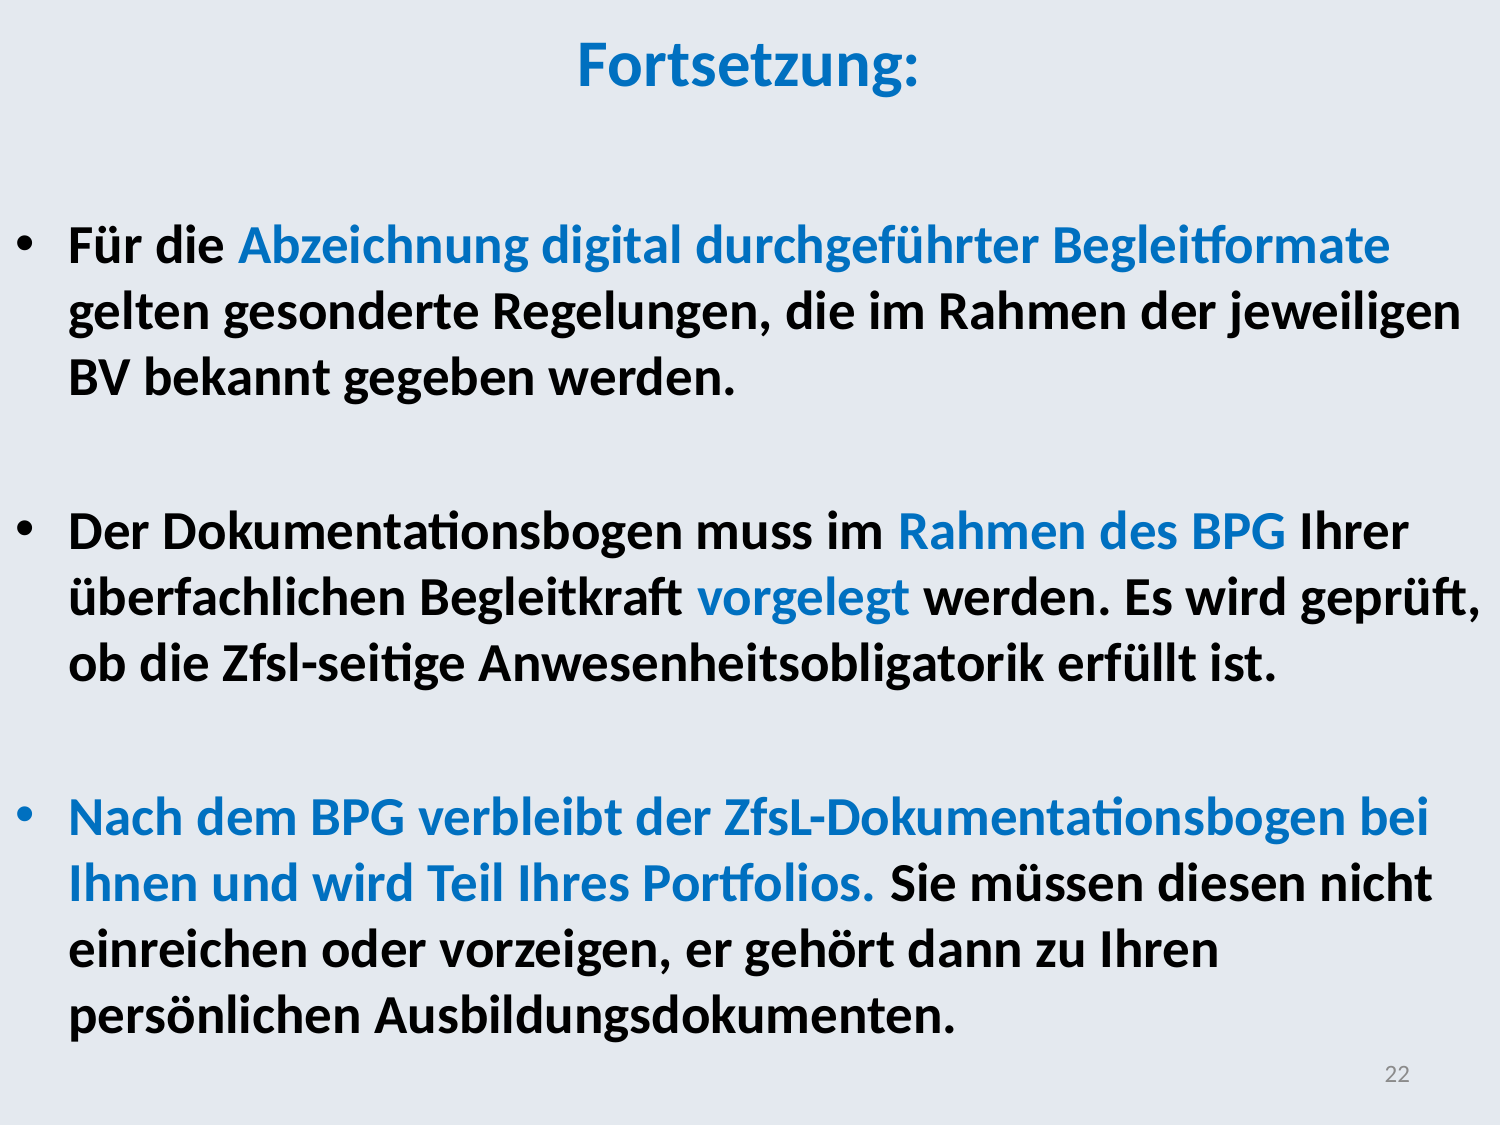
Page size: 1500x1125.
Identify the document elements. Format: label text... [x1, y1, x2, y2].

list Für die Abzeichnung digital durchgeführter Begleitformate gelten gesonderte Regelungen, die im Rahmen der jeweiligen BV bekannt gegeben werden. Der Dokumentationsbogen muss im Rahmen des BPG Ihrer überfachlichen Begleitkraft vorgelegt werden. Es wird geprüft, ob die Zfsl-seitige Anwesenheitsobligatorik erfüllt ist. Nach dem BPG verbleibt der ZfsL-Dokumentationsbogen bei Ihnen und wird Teil Ihres Portfolios. Sie müssen diesen nicht einreichen oder vorzeigen, er gehört dann zu Ihren persönlichen Ausbildungsdokumenten. [0, 120, 1500, 1125]
slide_number 22 [1074, 1042, 1425, 1103]
title Fortsetzung: [0, 0, 1500, 120]
